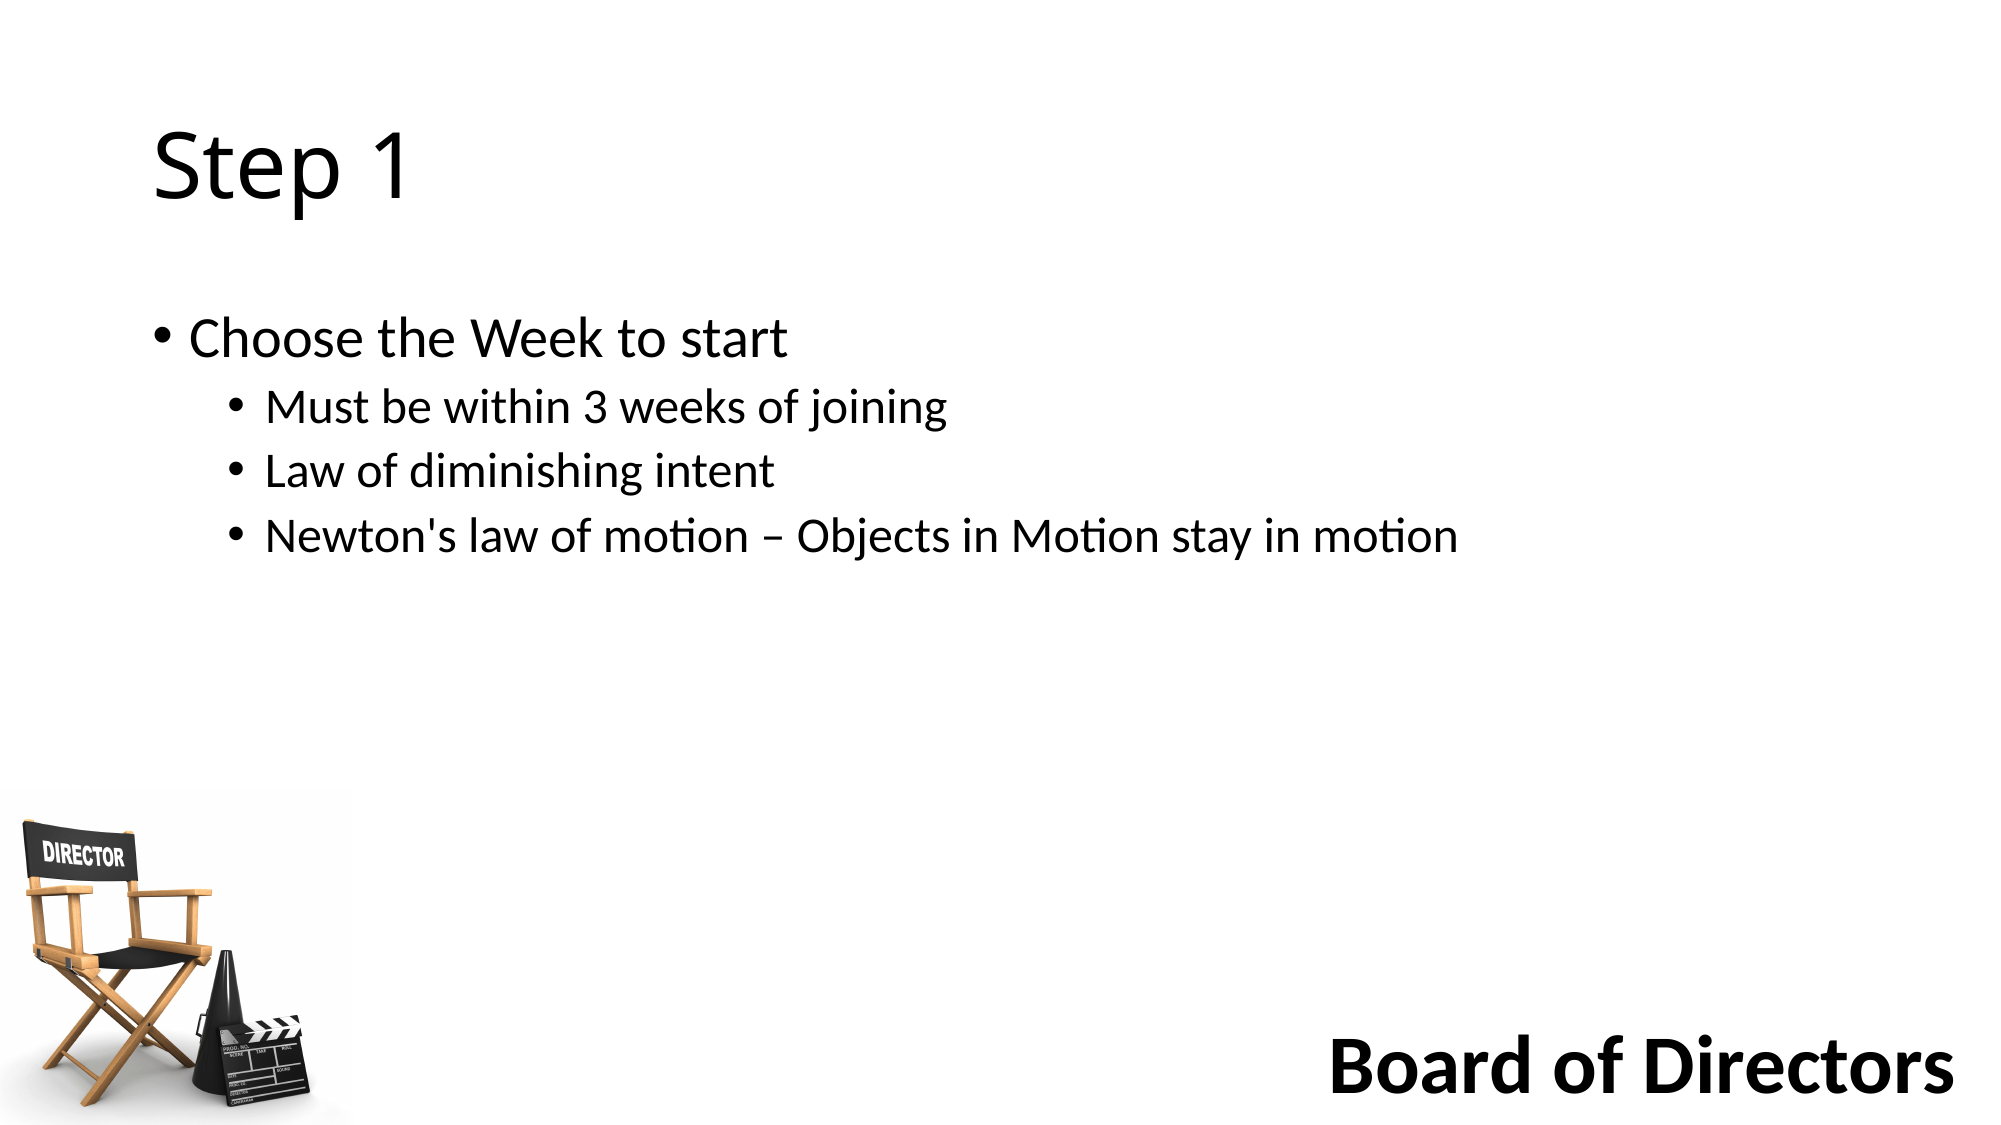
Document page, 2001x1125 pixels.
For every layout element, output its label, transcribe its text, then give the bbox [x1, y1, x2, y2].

picture [0, 788, 353, 1125]
title Step 1 [137, 59, 1863, 278]
list Choose the Week to start Must be within 3 weeks of joining Law of diminishing intent Newton's law of motion – Objects in Motion stay in motion [137, 299, 1863, 1014]
